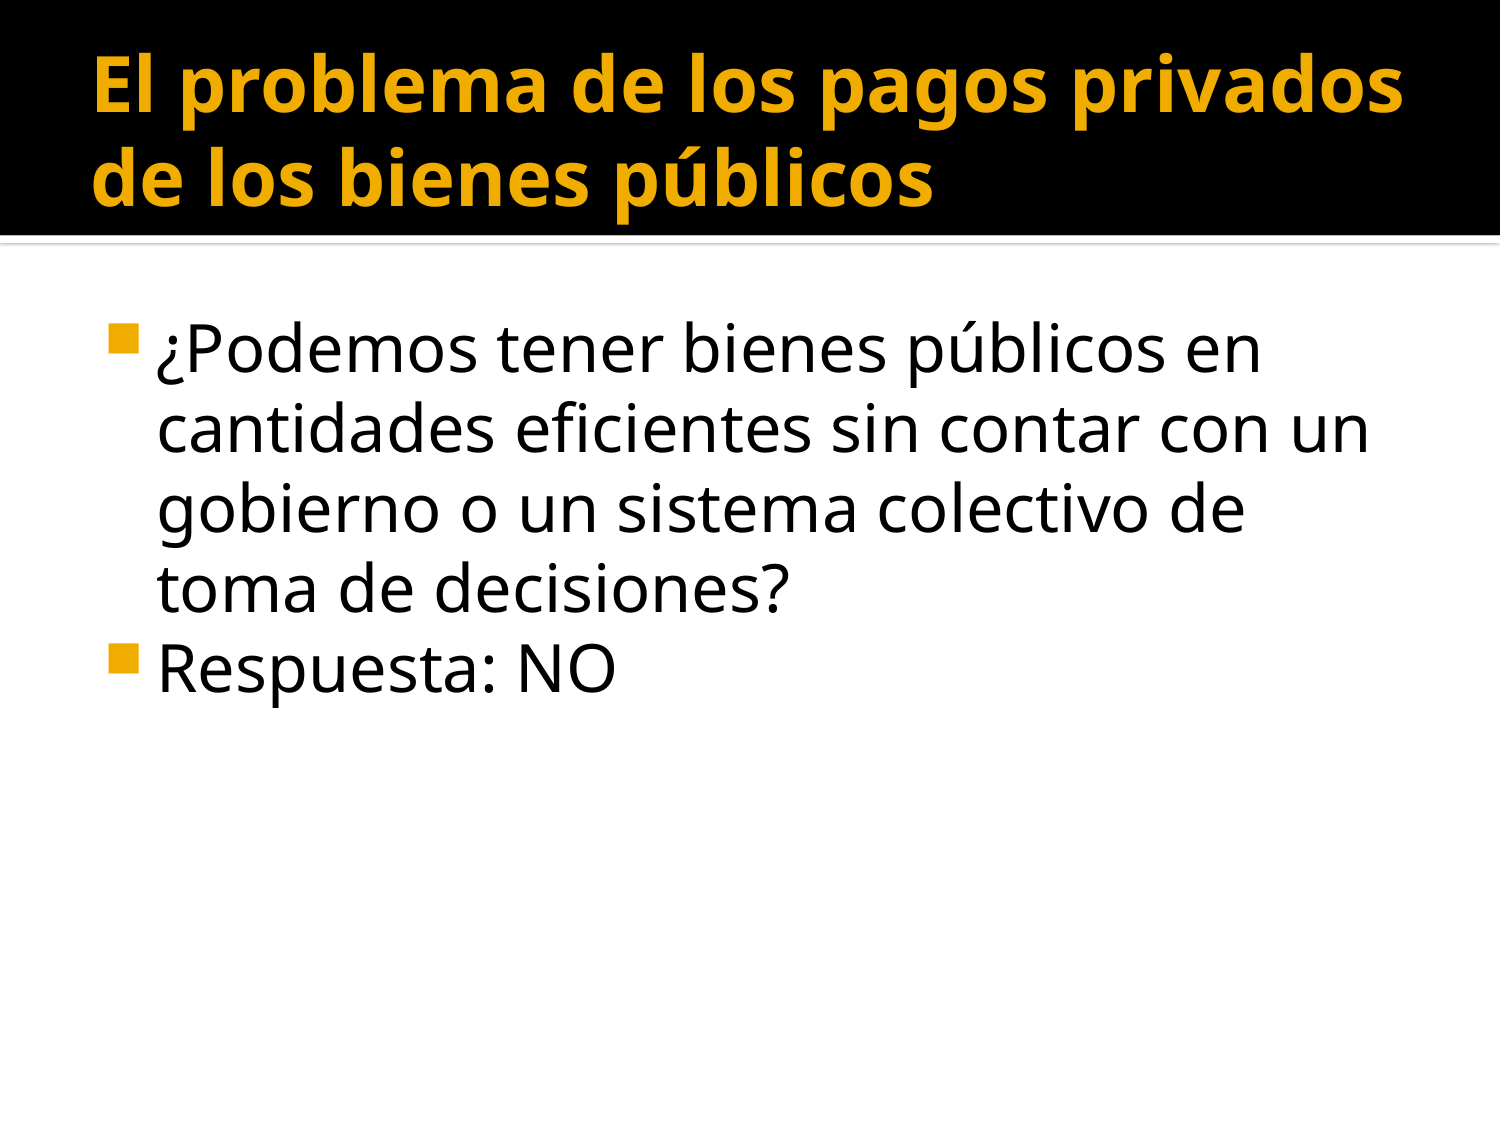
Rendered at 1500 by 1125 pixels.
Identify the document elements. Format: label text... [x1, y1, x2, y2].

list ¿Podemos tener bienes públicos en cantidades eficientes sin contar con un gobierno o un sistema colectivo de toma de decisiones? Respuesta: NO [75, 291, 1425, 1050]
title El problema de los pagos privados de los bienes públicos [75, 25, 1425, 231]
